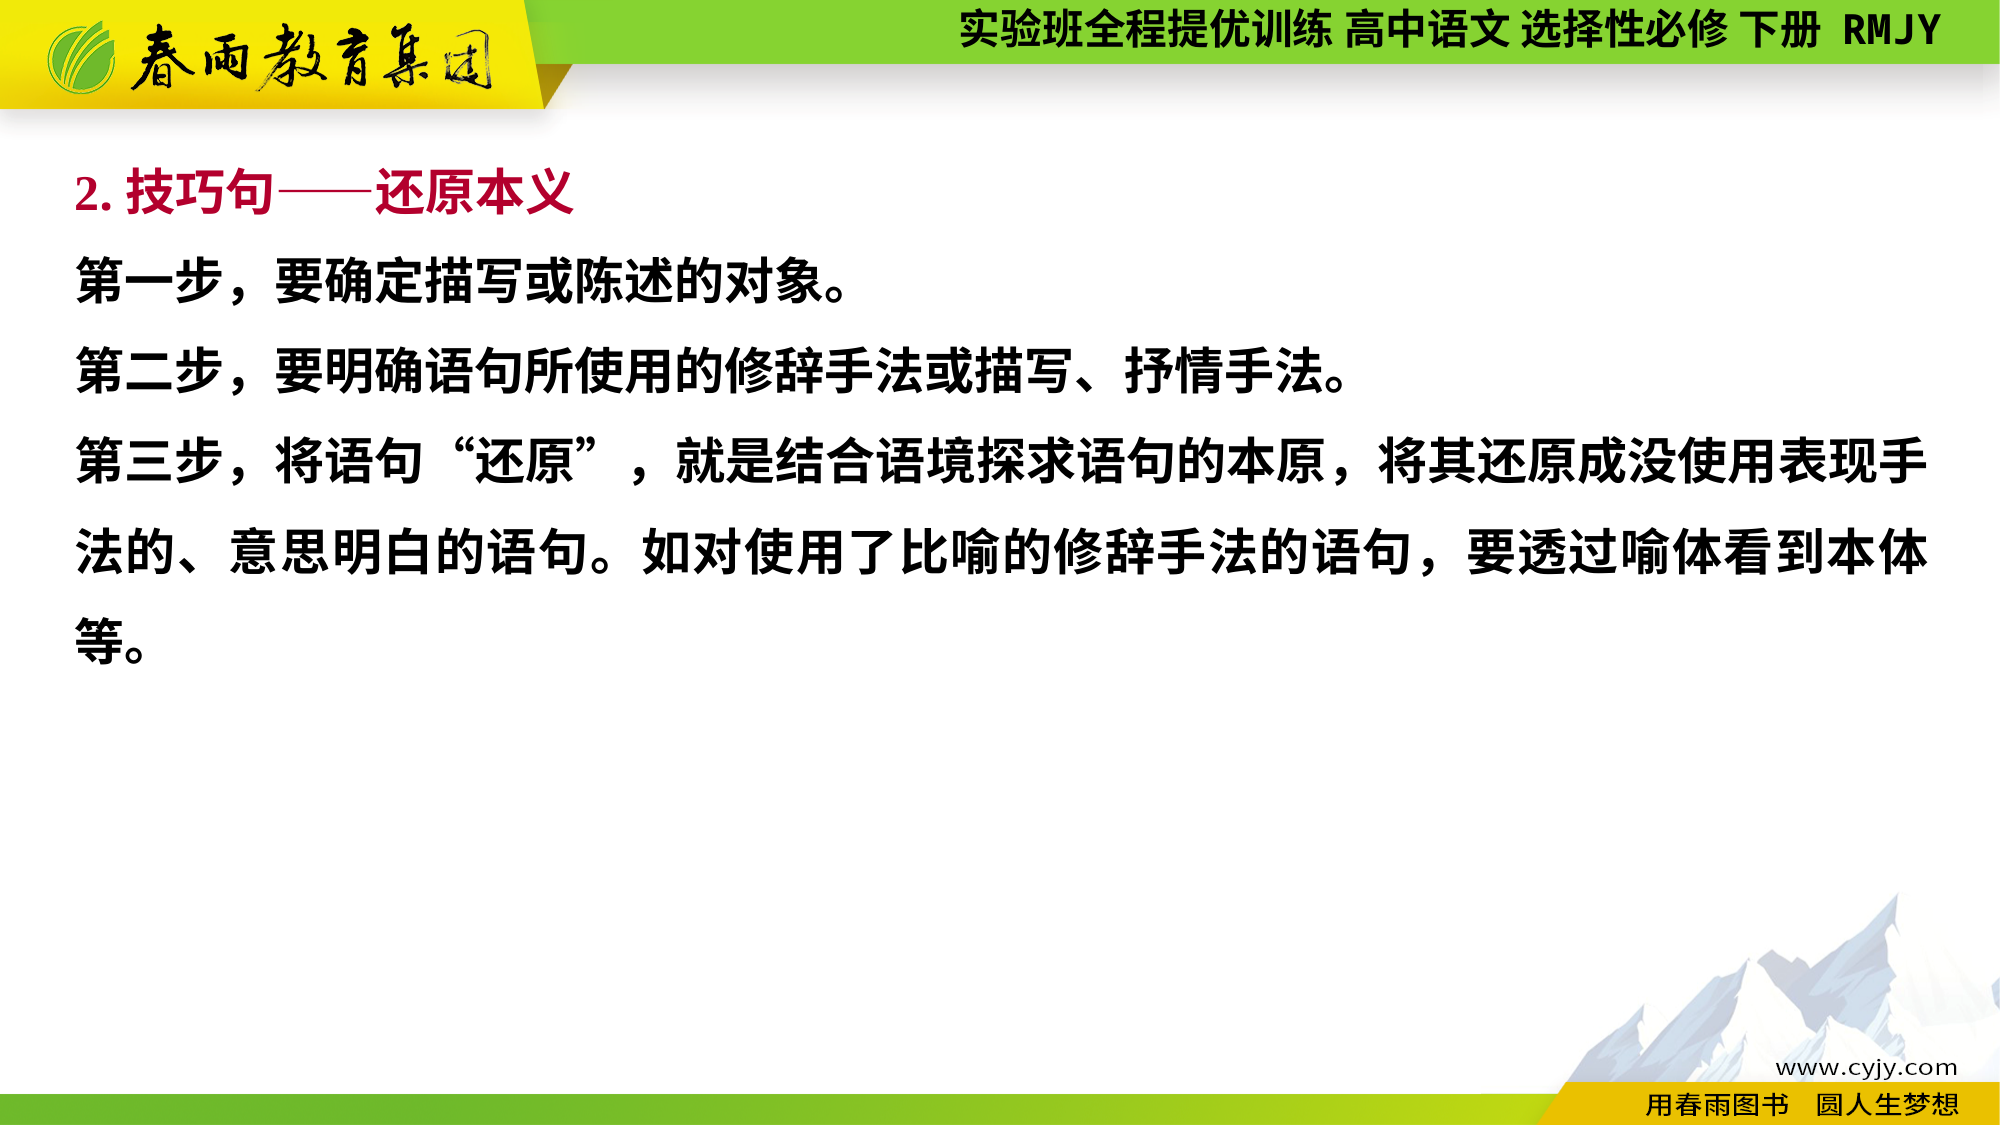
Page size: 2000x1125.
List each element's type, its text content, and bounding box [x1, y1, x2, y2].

list 2.技巧句——还原本义 第一步，要确定描写或陈述的对象。 第二步，要明确语句所使用的修辞手法或描写、抒情手法。 第三步，将语句“还原”，就是结合语境探求语句的本原，将其还原成没使用表现手法的、意思明白的语句。如对使用了比喻的修辞手法的语句，要透过喻体看到本体等。 [59, 122, 1944, 672]
picture [0, 0, 2000, 1125]
